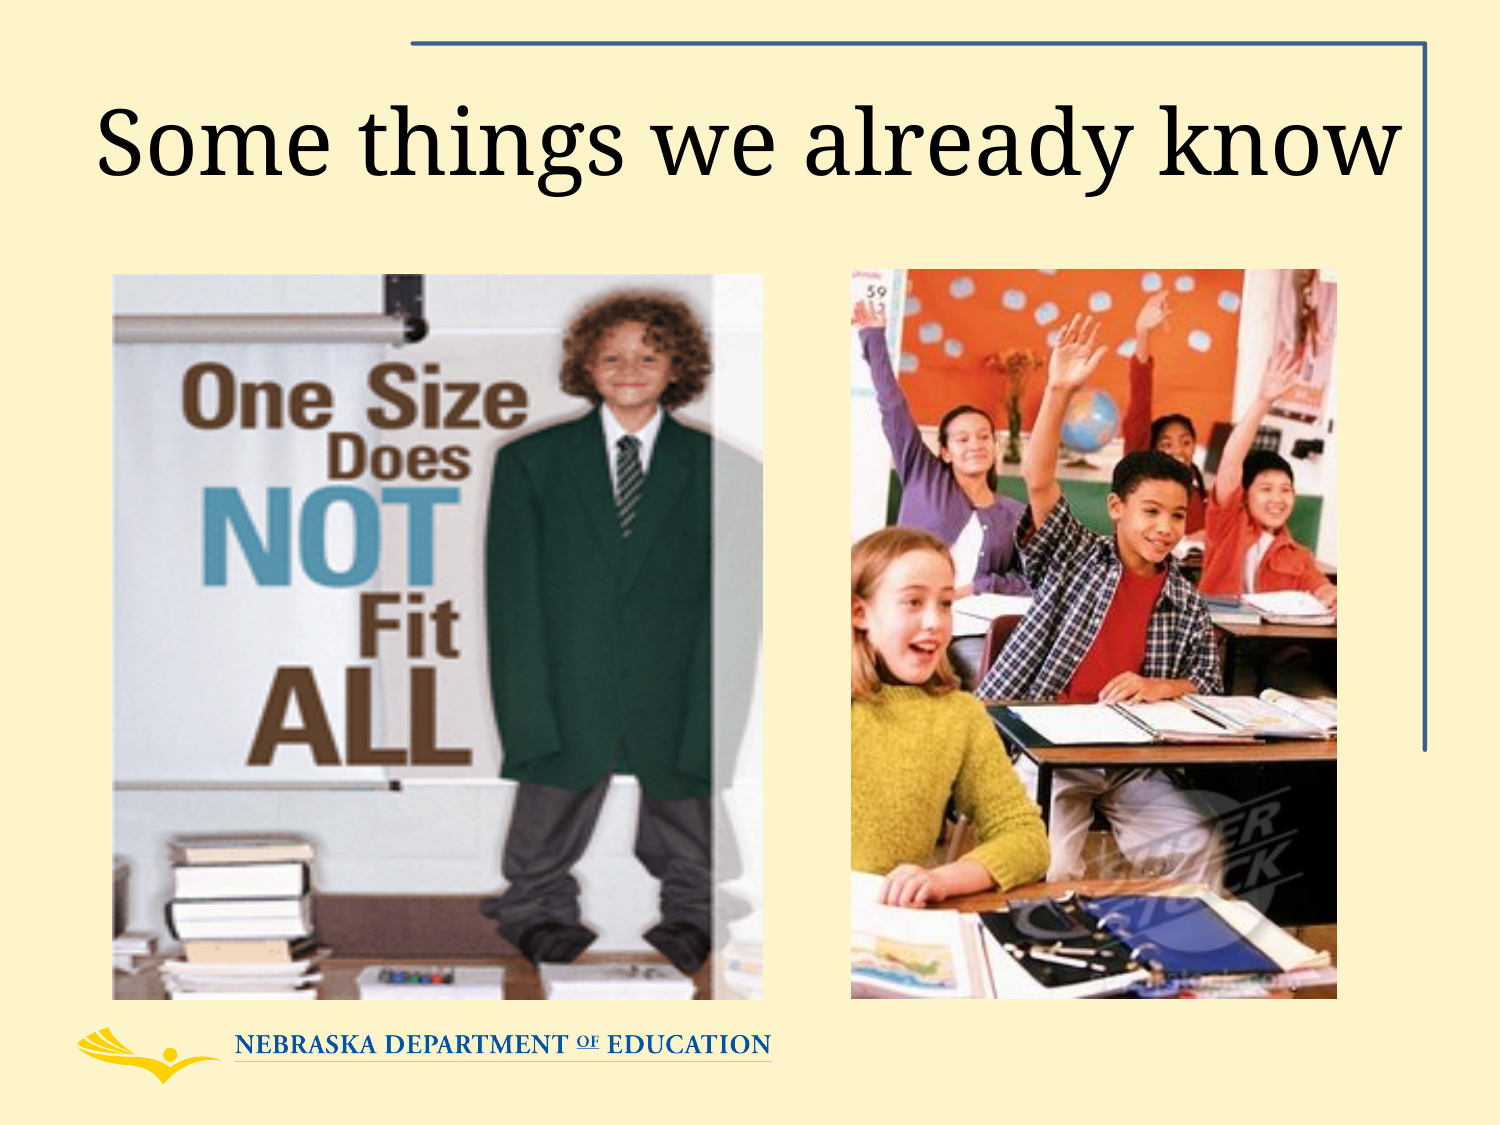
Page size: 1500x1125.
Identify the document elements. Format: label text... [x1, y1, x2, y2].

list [112, 274, 763, 1001]
title Some things we already know [75, 45, 1425, 233]
picture [75, 1024, 800, 1094]
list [850, 268, 1337, 999]
